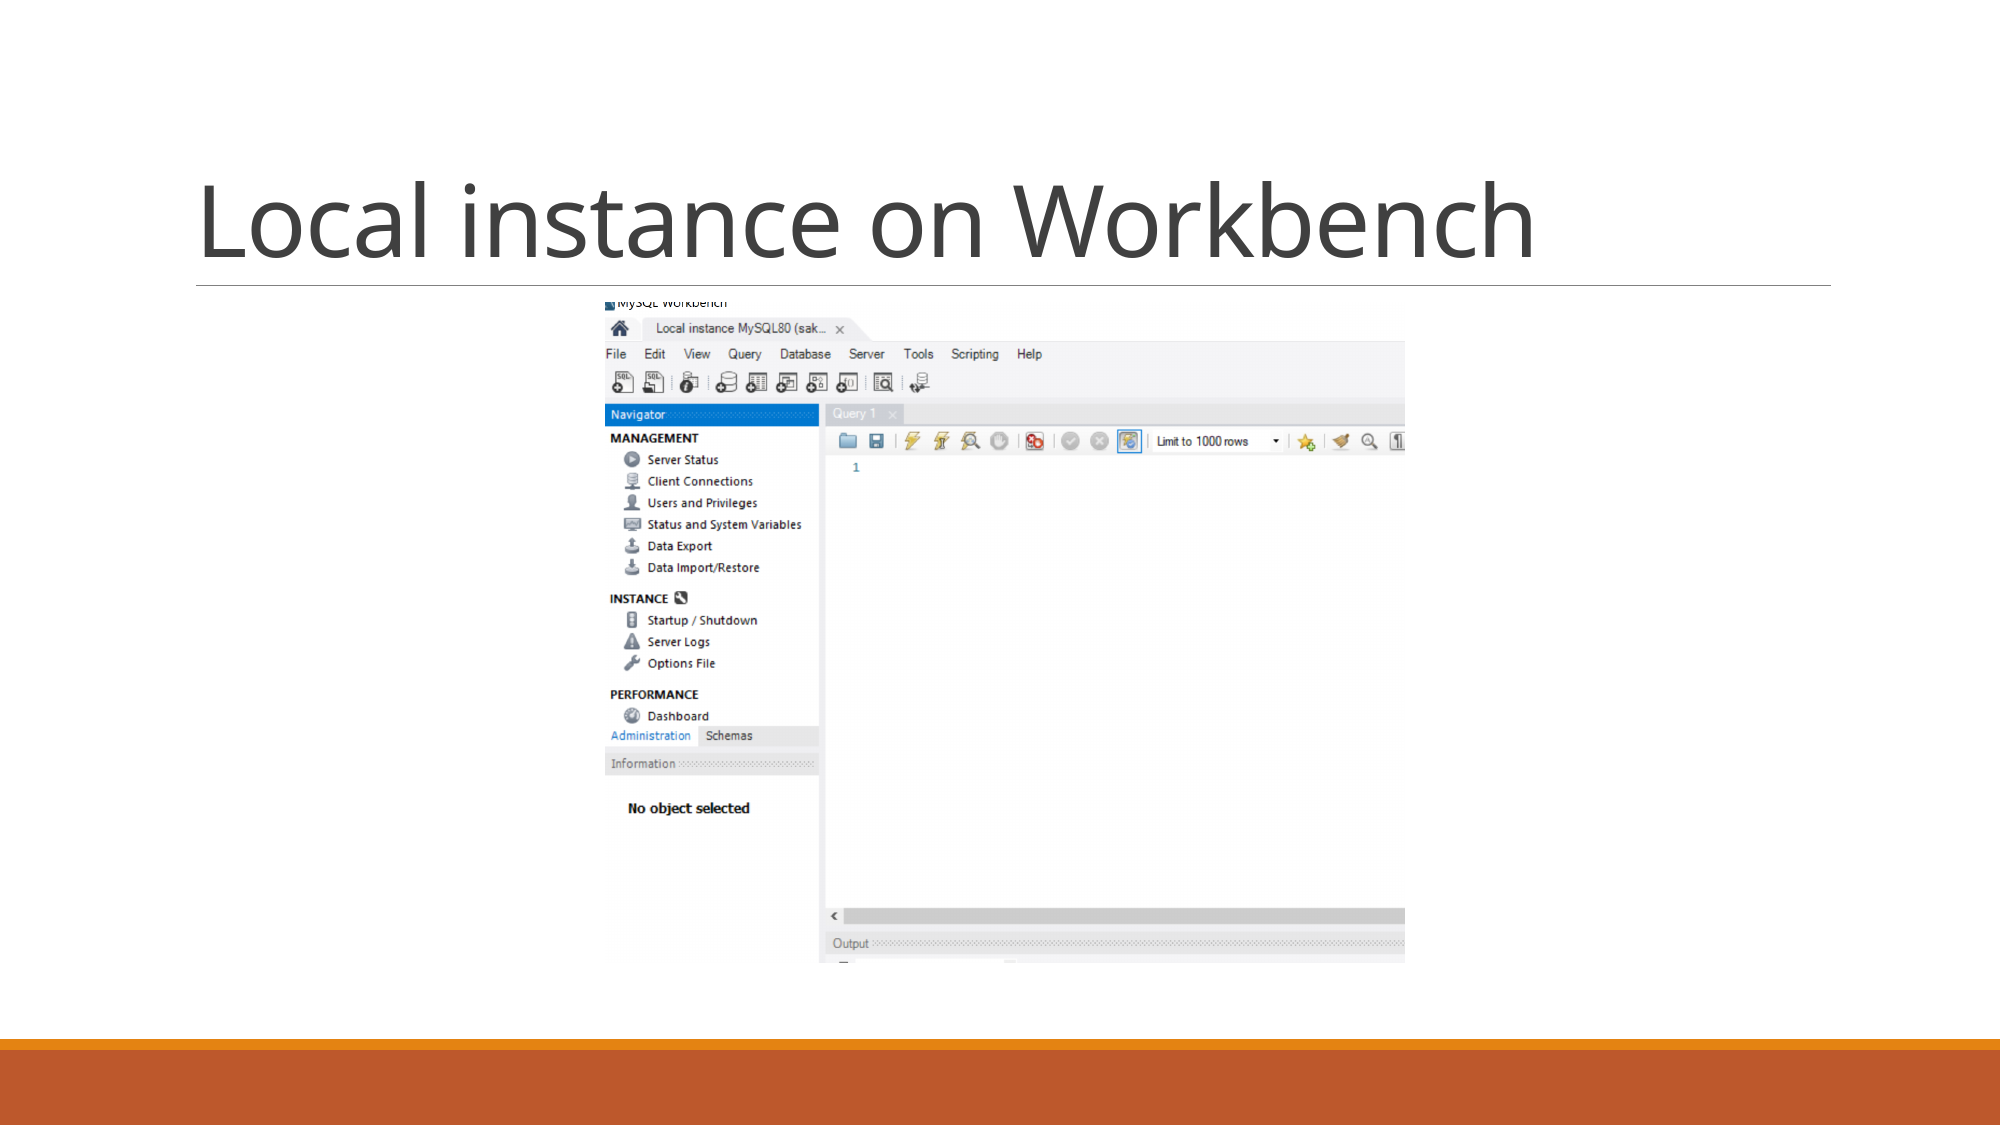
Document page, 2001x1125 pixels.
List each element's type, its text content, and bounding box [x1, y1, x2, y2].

title Local instance on Workbench [180, 47, 1830, 285]
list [605, 302, 1405, 964]
